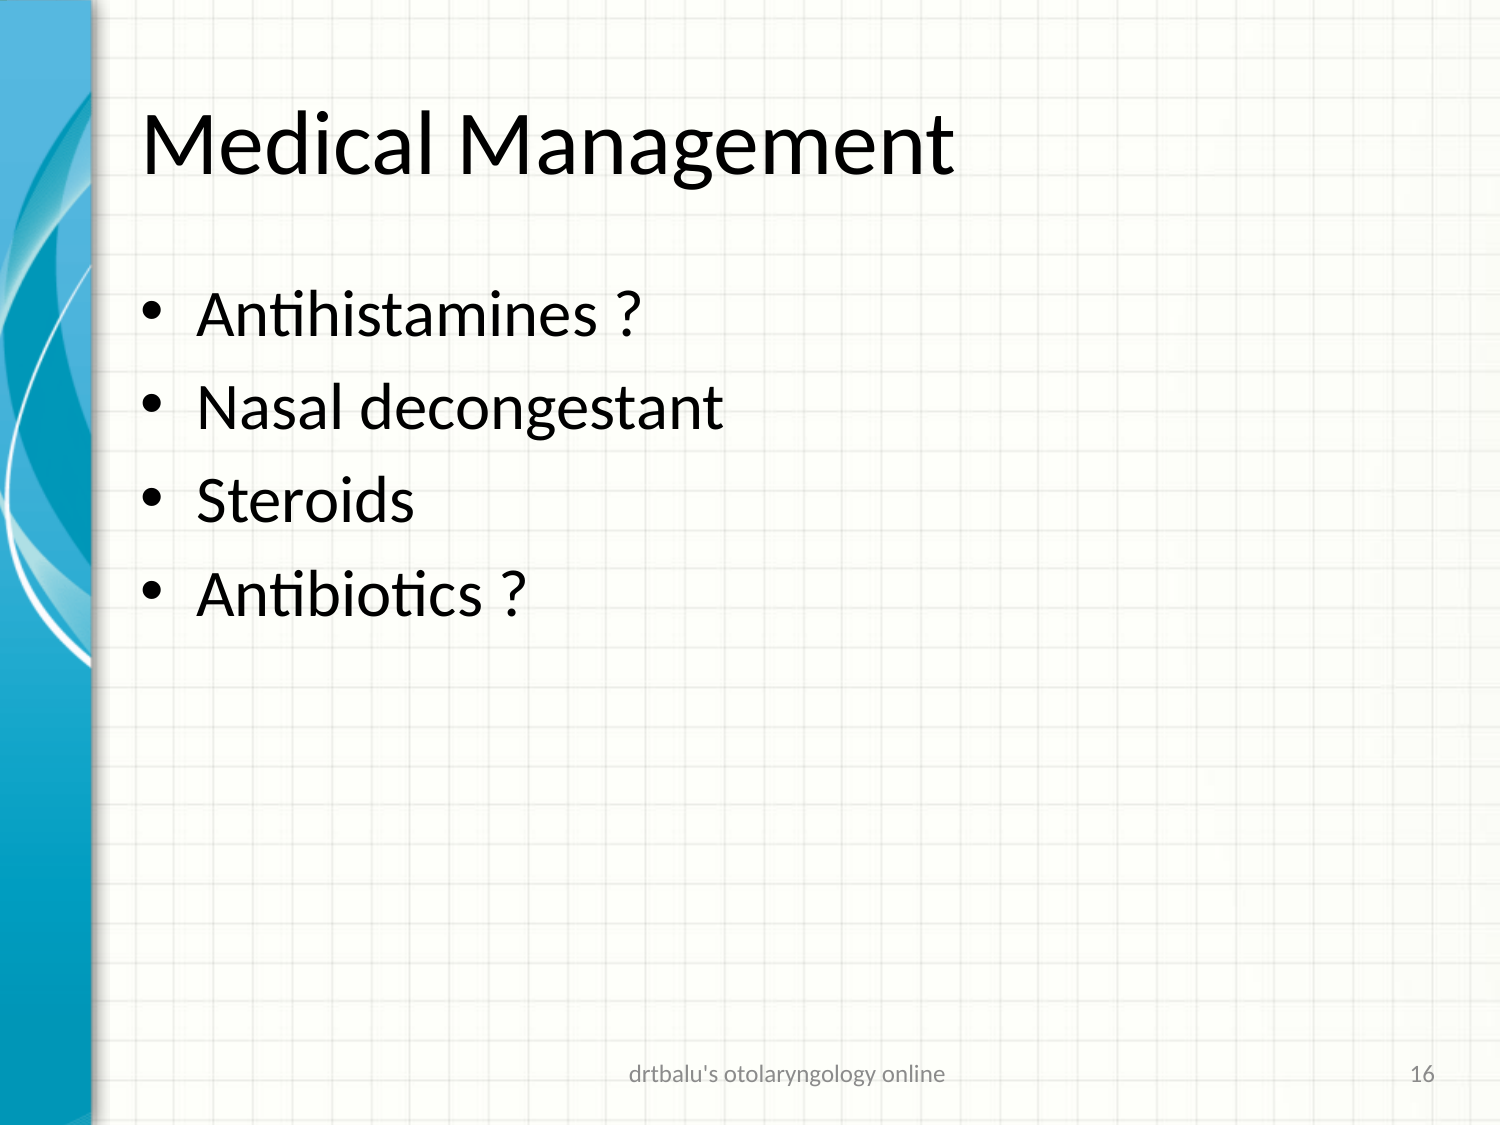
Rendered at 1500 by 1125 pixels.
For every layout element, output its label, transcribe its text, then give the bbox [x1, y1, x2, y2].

slide_number 16 [1100, 1042, 1450, 1103]
list Antihistamines ? Nasal decongestant Steroids Antibiotics ? [125, 261, 1450, 967]
title Medical Management [125, 44, 1450, 232]
footer drtbalu's otolaryngology online [549, 1042, 1025, 1103]
picture [0, 0, 1500, 1125]
